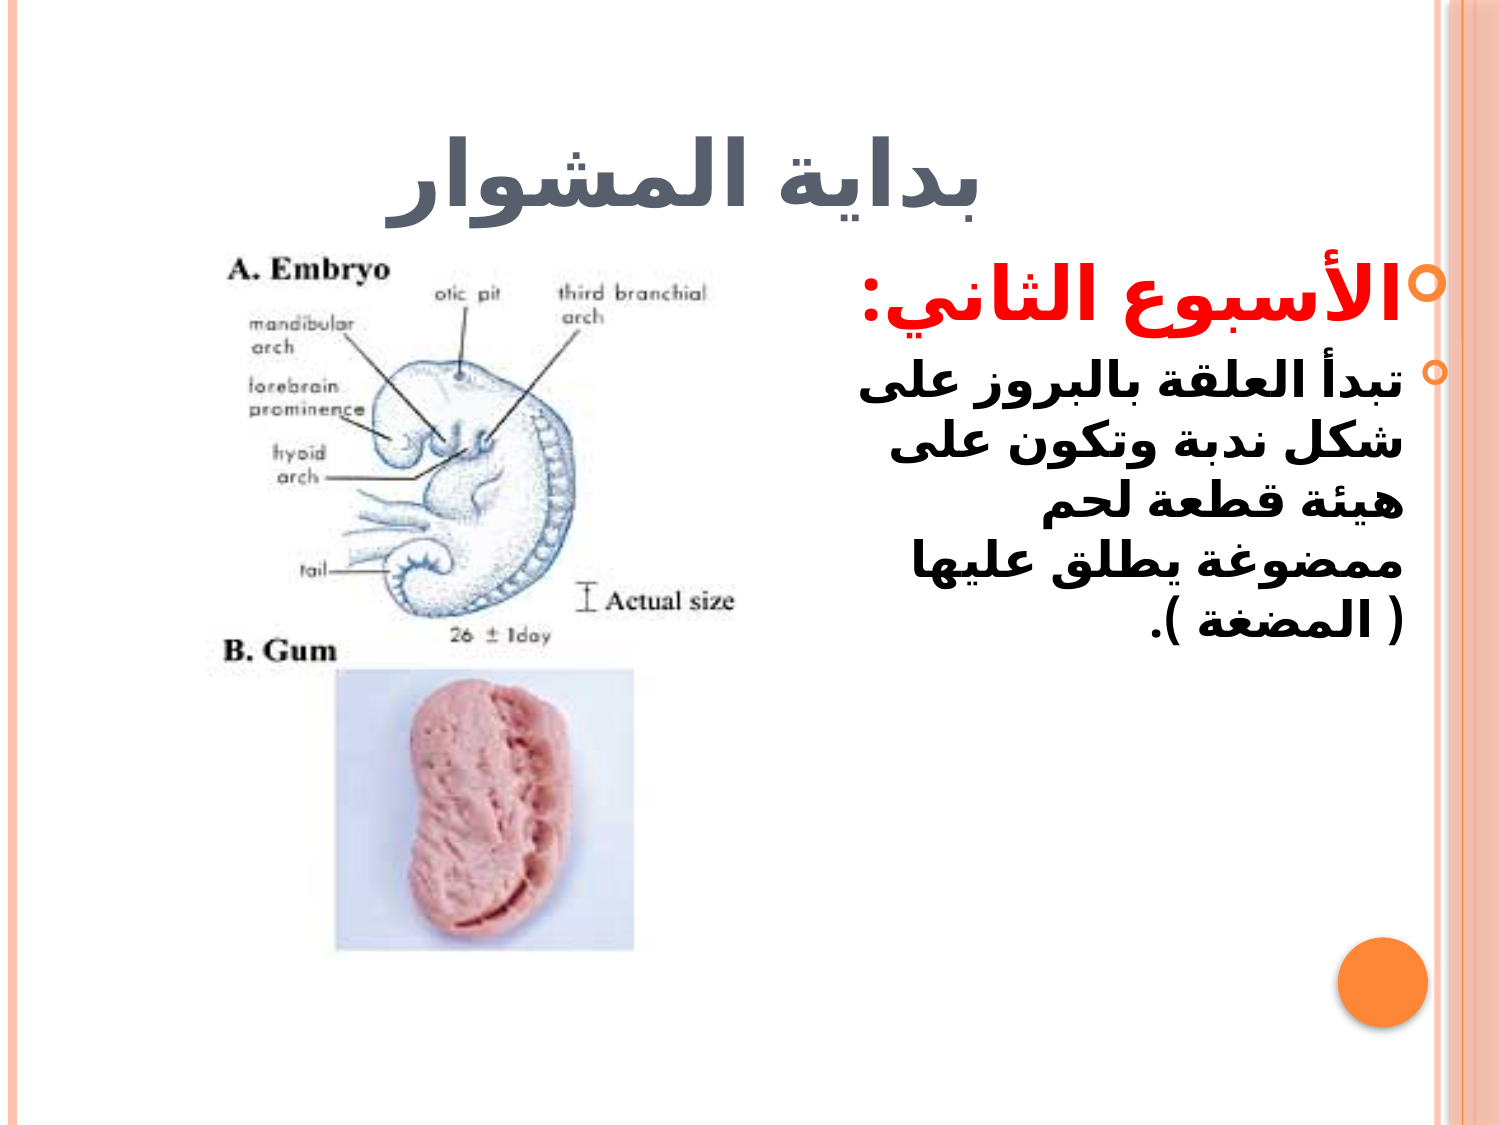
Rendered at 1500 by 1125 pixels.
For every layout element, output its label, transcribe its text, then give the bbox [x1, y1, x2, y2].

title بداية المشوار [75, 45, 1300, 233]
list الأسبوع الثاني: تبدأ العلقة بالبروز على شكل ندبة وتكون على هيئة قطعة لحم ممضوغة يطلق عليها ( المضغة ). [832, 237, 1466, 1025]
picture [186, 233, 763, 962]
